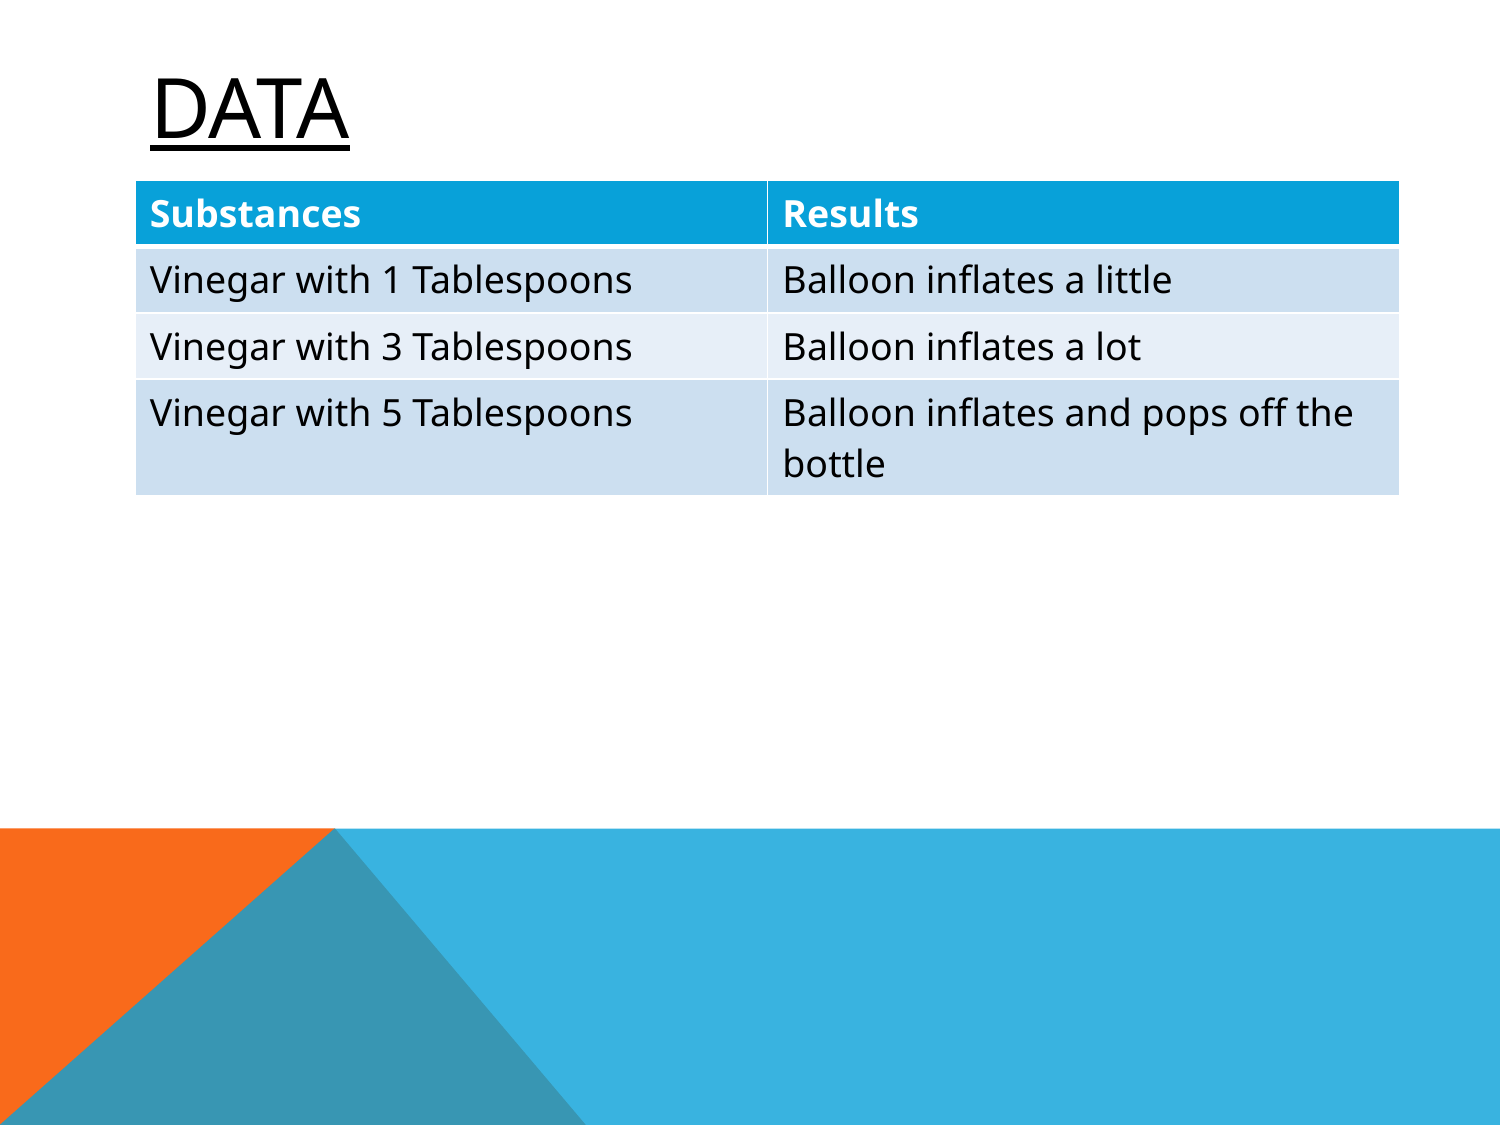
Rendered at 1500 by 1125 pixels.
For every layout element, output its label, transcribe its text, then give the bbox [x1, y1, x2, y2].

table_header Results [768, 181, 1399, 244]
table_cell Balloon inflates a lot [768, 314, 1399, 378]
title DATA [135, 60, 1369, 150]
table_cell Vinegar with 1 Tablespoons [136, 249, 767, 312]
table_cell Vinegar with 5 Tablespoons [136, 380, 767, 495]
table_header Substances [136, 181, 767, 244]
table_cell Balloon inflates and pops off the bottle [768, 380, 1399, 495]
table_cell Balloon inflates a little [768, 249, 1399, 312]
table_cell Vinegar with 3 Tablespoons [136, 314, 767, 378]
